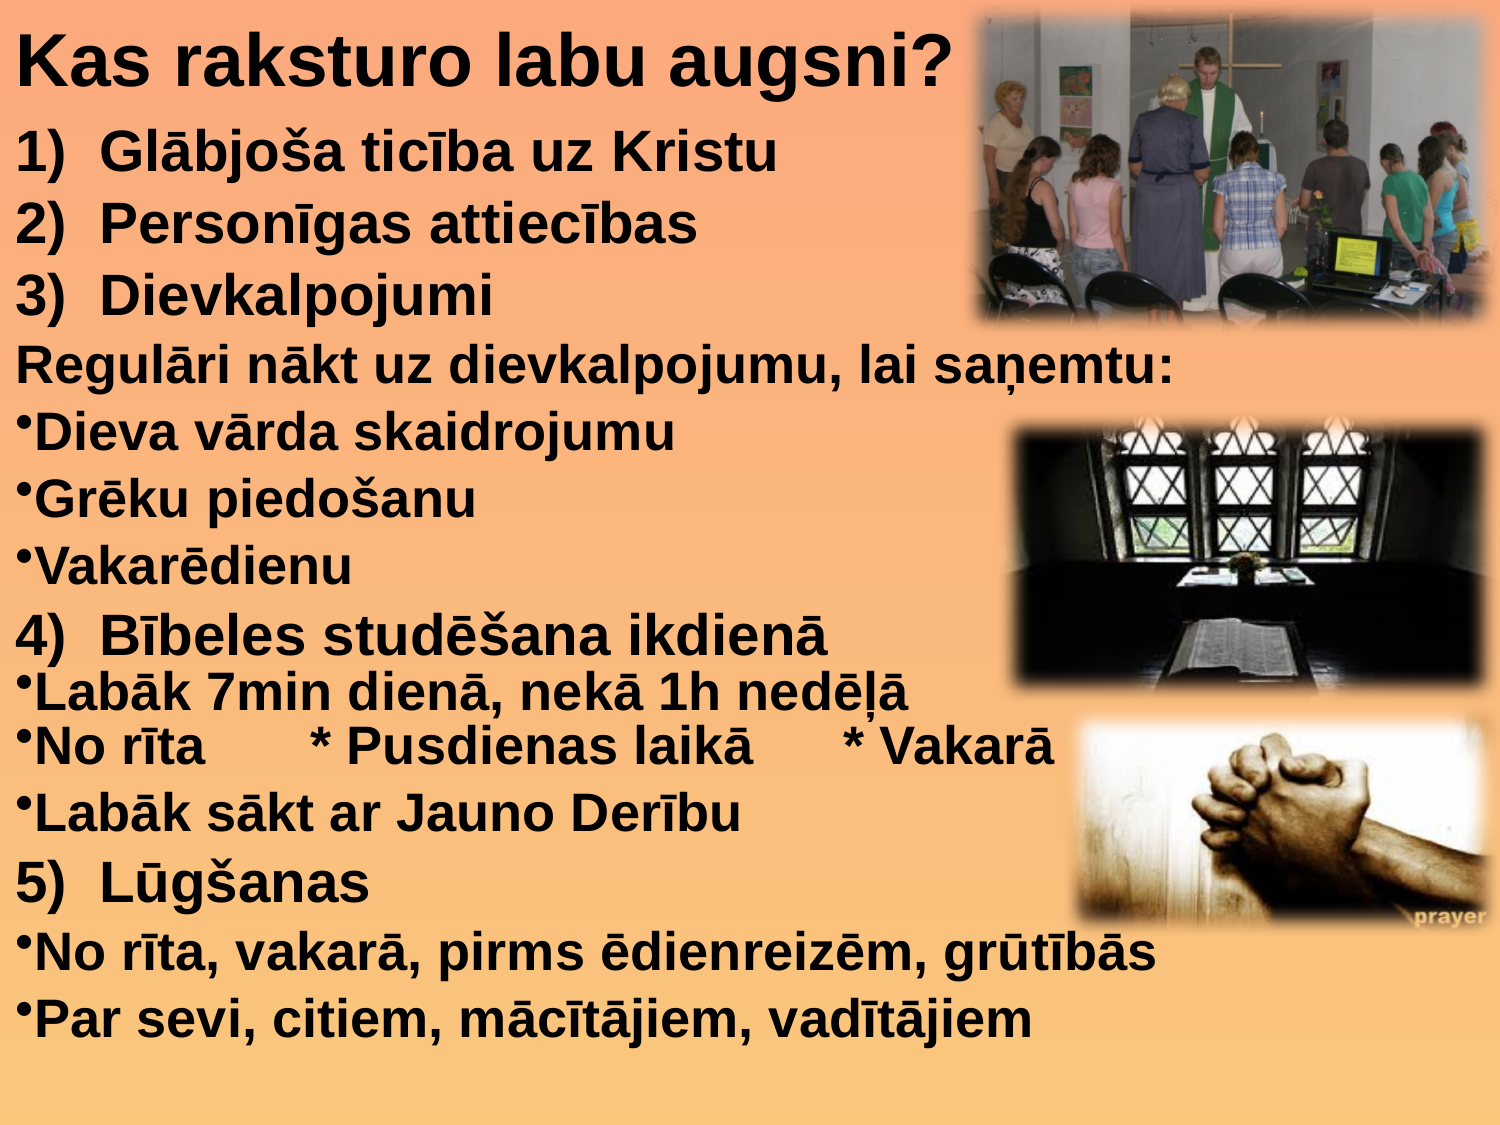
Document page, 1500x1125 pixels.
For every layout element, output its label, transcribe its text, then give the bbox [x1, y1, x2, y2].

picture [995, 409, 1500, 938]
title Kas raksturo labu augsni? [0, 0, 958, 105]
picture [960, 0, 1500, 336]
list Glābjoša ticība uz Kristu Personīgas attiecības Dievkalpojumi Regulāri nākt uz dievkalpojumu, lai saņemtu: Dieva vārda skaidrojumu Grēku piedošanu Vakarēdienu Bībeles studēšana ikdienā Labāk 7min dienā, nekā 1h nedēļā No rīta * Pusdienas laikā * Vakarā Labāk sākt ar Jauno Derību Lūgšanas No rīta, vakarā, pirms ēdienreizēm, grūtībās Par sevi, citiem, mācītājiem, vadītājiem [0, 105, 1500, 973]
